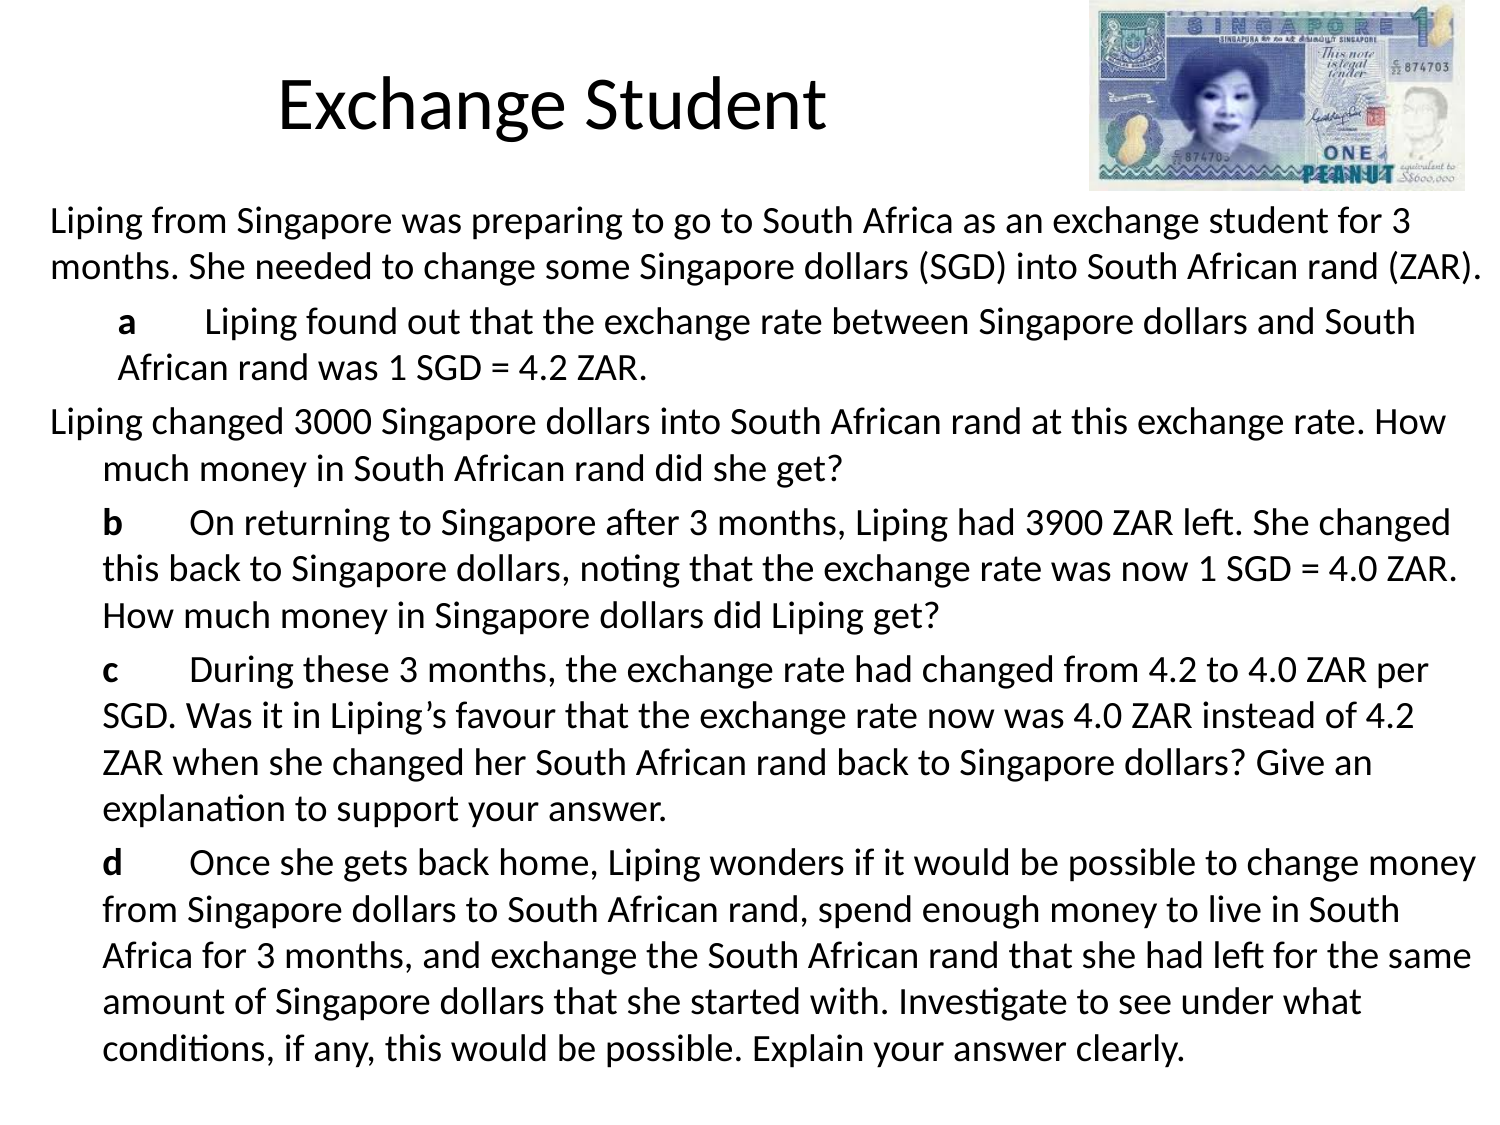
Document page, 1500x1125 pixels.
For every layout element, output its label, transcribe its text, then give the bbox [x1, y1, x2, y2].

title Exchange Student [75, 45, 1032, 153]
picture [1089, 0, 1466, 191]
list Liping from Singapore was preparing to go to South Africa as an exchange student for 3 months. She needed to change some Singapore dollars (SGD) into South African rand (ZAR). a Liping found out that the exchange rate between Singapore dollars and South African rand was 1 SGD = 4.2 ZAR. Liping changed 3000 Singapore dollars into South African rand at this exchange rate. How much money in South African rand did she get? b On returning to Singapore after 3 months, Liping had 3900 ZAR left. She changed this back to Singapore dollars, noting that the exchange rate was now 1 SGD = 4.0 ZAR. How much money in Singapore dollars did Liping get? c During these 3 months, the exchange rate had changed from 4.2 to 4.0 ZAR per SGD. Was it in Liping’s favour that the exchange rate now was 4.0 ZAR instead of 4.2 ZAR when she changed her South African rand back to Singapore dollars? Give an explanation to support your answer. d Once she gets back home, Liping wonders if it would be possible to change money from Singapore dollars to South African rand, spend enough money to live in South Africa for 3 months, and exchange the South African rand that she had left for the same amount of Singapore dollars that she started with. Investigate to see under what conditions, if any, this would be possible. Explain your answer clearly. [35, 187, 1500, 1090]
